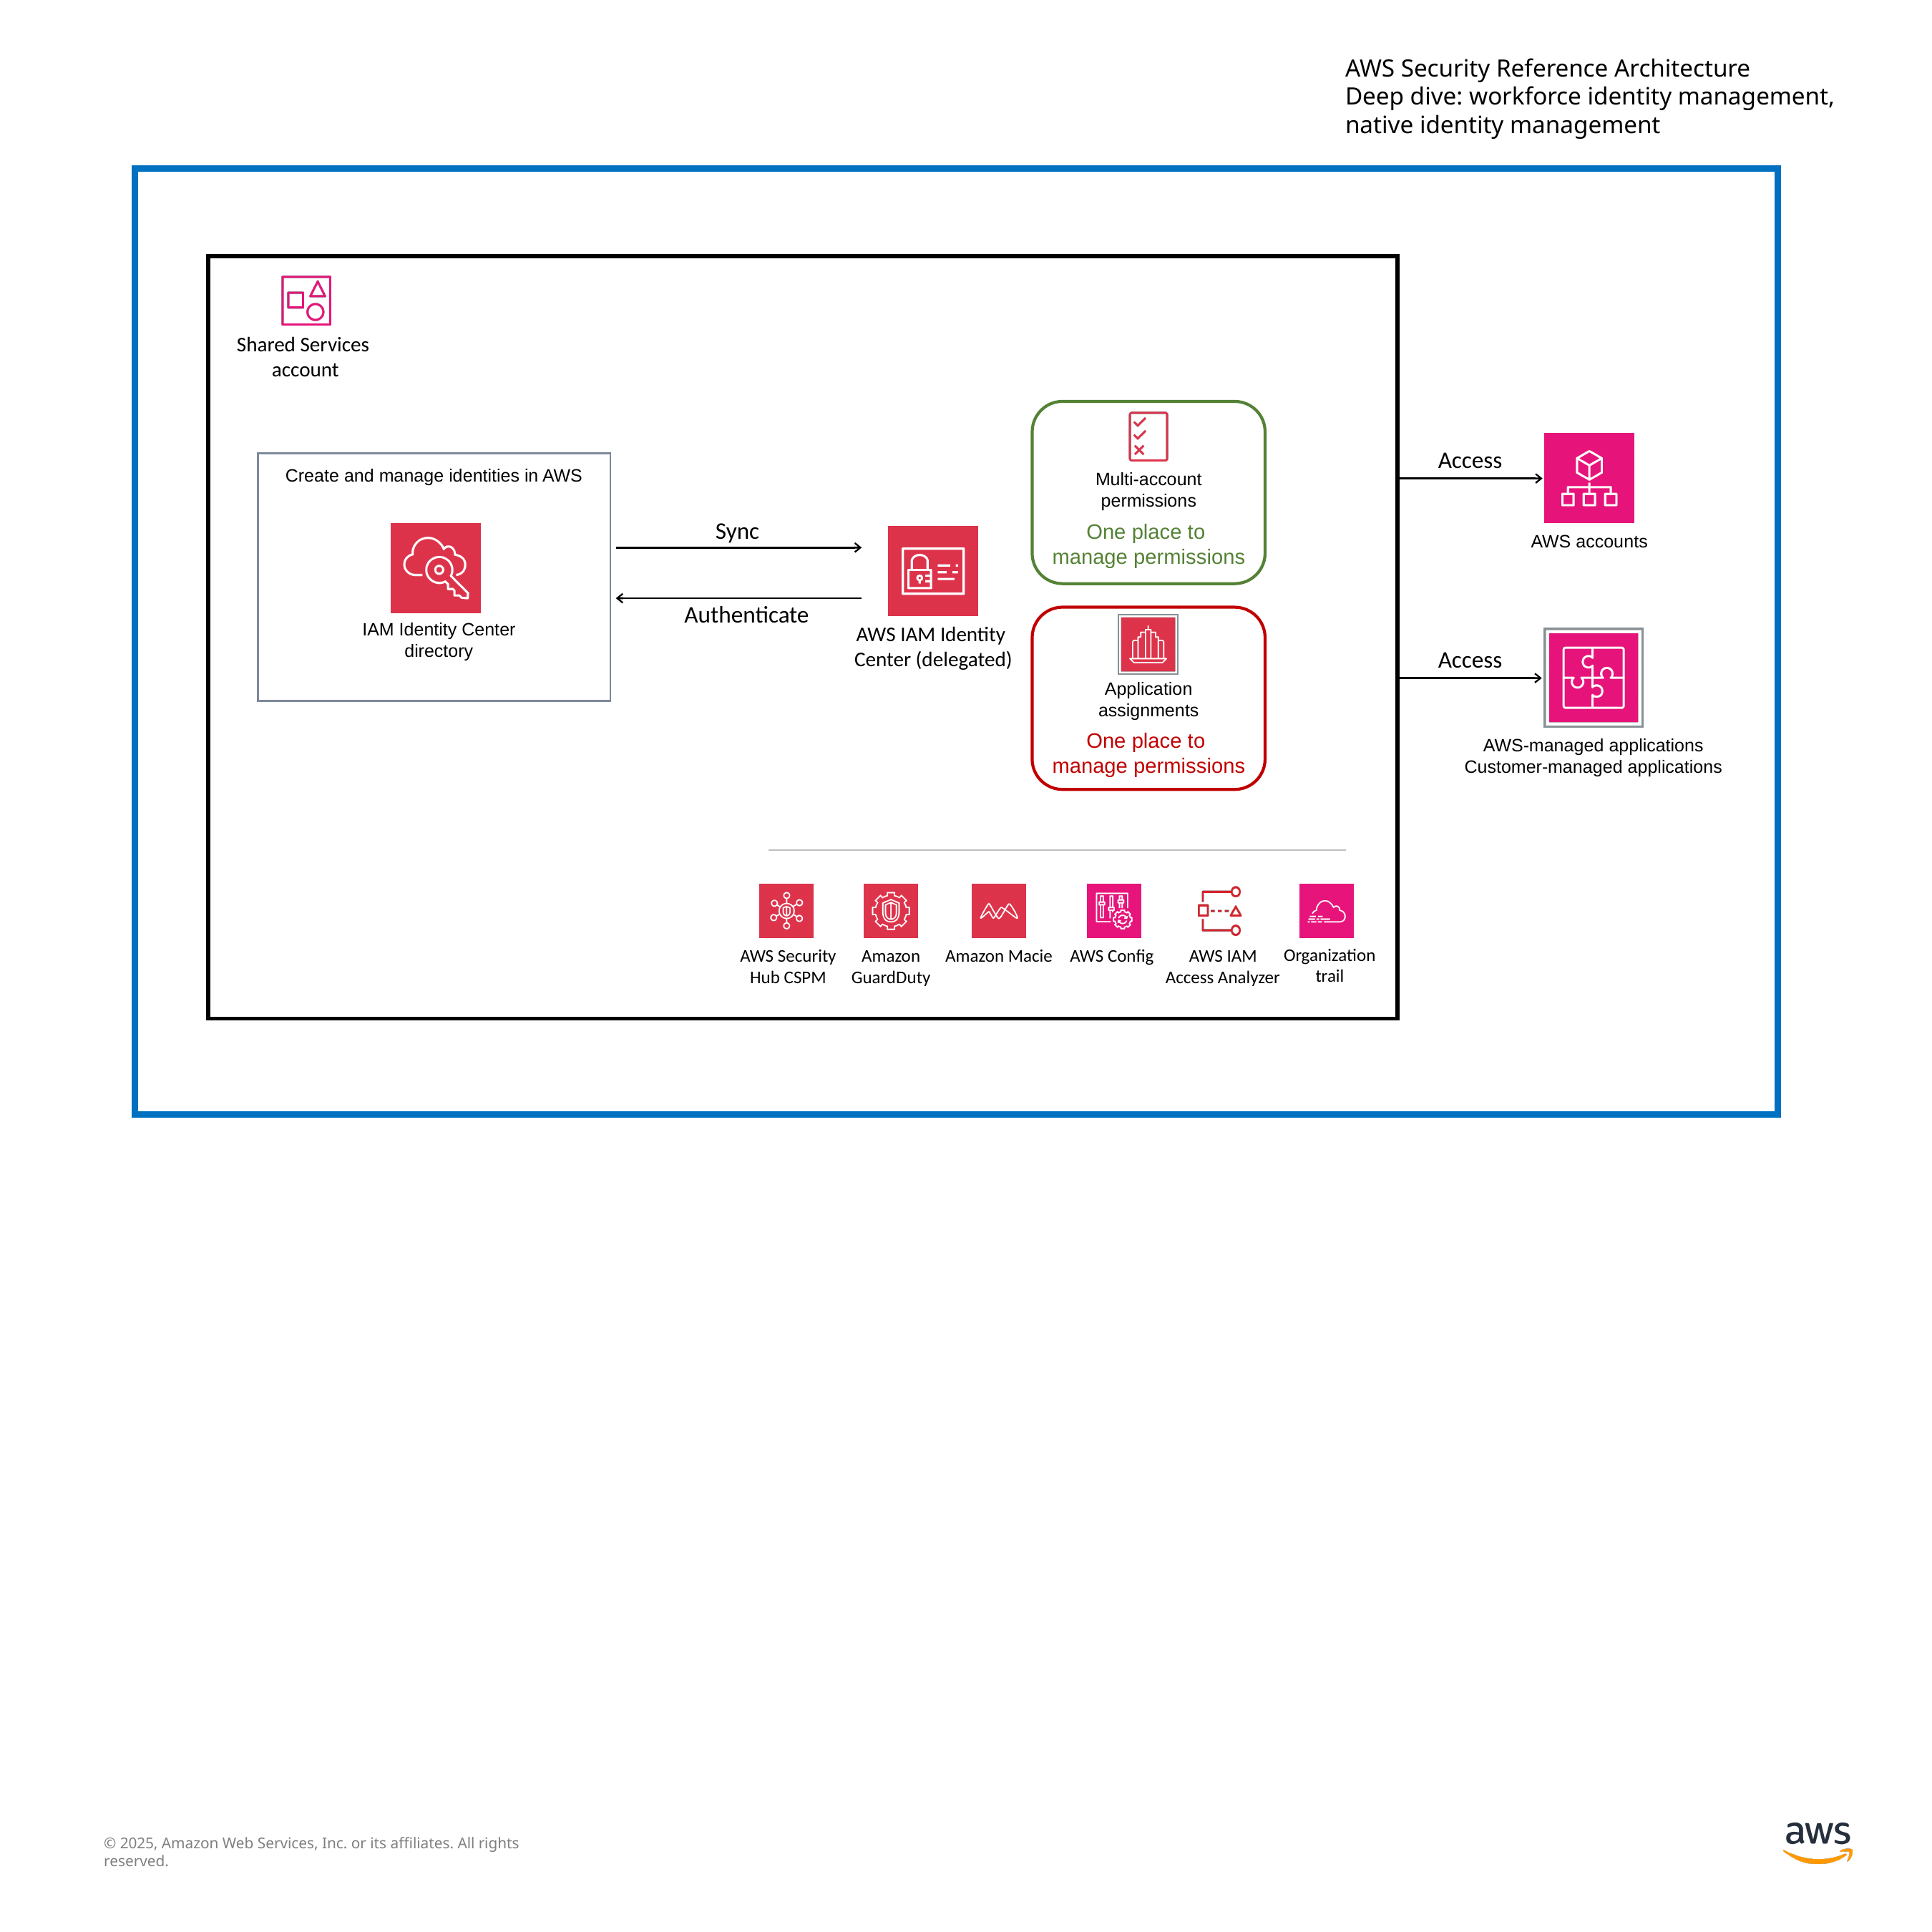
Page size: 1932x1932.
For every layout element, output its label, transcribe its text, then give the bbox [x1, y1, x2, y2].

text_box Access [1420, 439, 1520, 478]
text_box Authenticate [659, 593, 834, 597]
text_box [1262, 884, 1397, 992]
picture [1544, 433, 1634, 523]
picture [1783, 1823, 1853, 1864]
text_box AWS-managed applications Customer-managed applications [1446, 728, 1741, 782]
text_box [1032, 401, 1265, 584]
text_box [1153, 884, 1294, 994]
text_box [1032, 607, 1265, 790]
picture [1543, 628, 1644, 728]
text_box Authenticate [659, 599, 834, 633]
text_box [849, 884, 946, 994]
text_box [727, 884, 849, 994]
text_box AWS IAM Identity Center (delegated) [798, 615, 1032, 676]
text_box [1048, 884, 1176, 972]
text_box AWS accounts [1508, 525, 1671, 557]
text_box Access [1382, 639, 1543, 678]
text_box Sync [688, 509, 787, 547]
picture [1118, 614, 1179, 675]
text_box [135, 167, 1778, 1116]
text_box [208, 255, 1398, 1019]
picture [888, 526, 978, 616]
text_box Create and manage identities in AWS [258, 453, 611, 702]
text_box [225, 273, 386, 387]
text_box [914, 884, 1048, 972]
picture [391, 523, 481, 613]
text_box AWS Security Reference Architecture Deep dive: workforce identity management, native identity management [1335, 47, 1853, 144]
